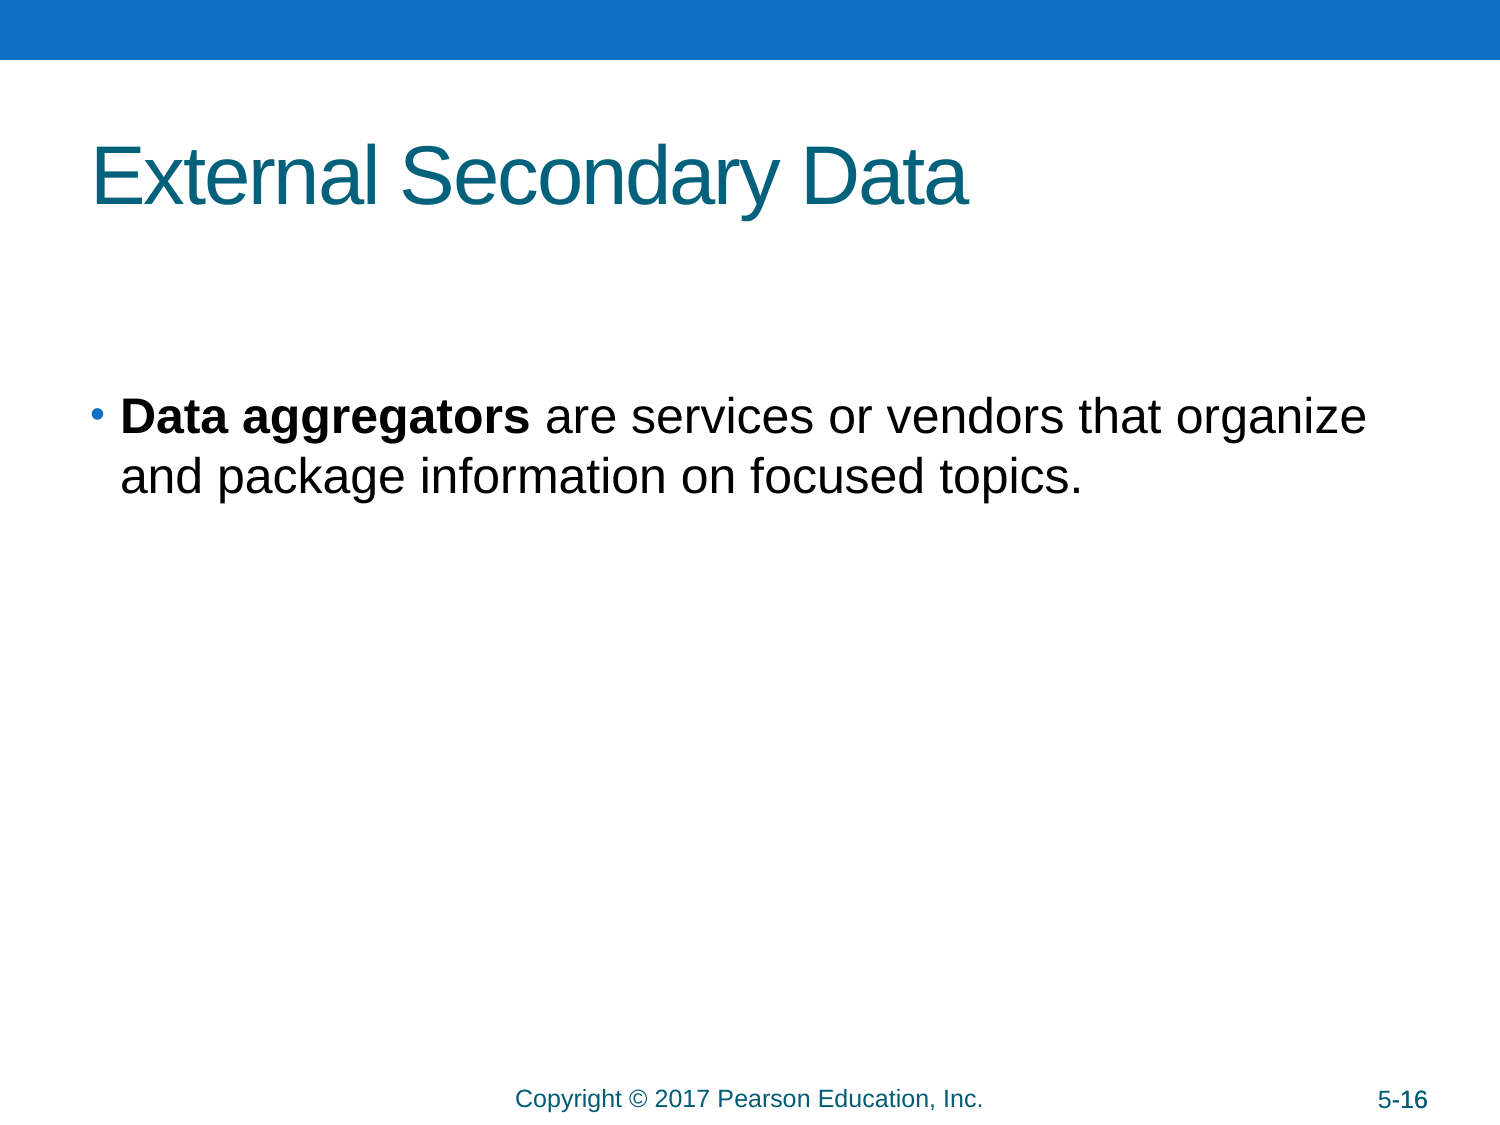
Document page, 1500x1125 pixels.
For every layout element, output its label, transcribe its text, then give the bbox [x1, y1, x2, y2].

list Data aggregators are services or vendors that organize and package information on focused topics. [75, 376, 1425, 1125]
title External Secondary Data [75, 90, 1425, 253]
